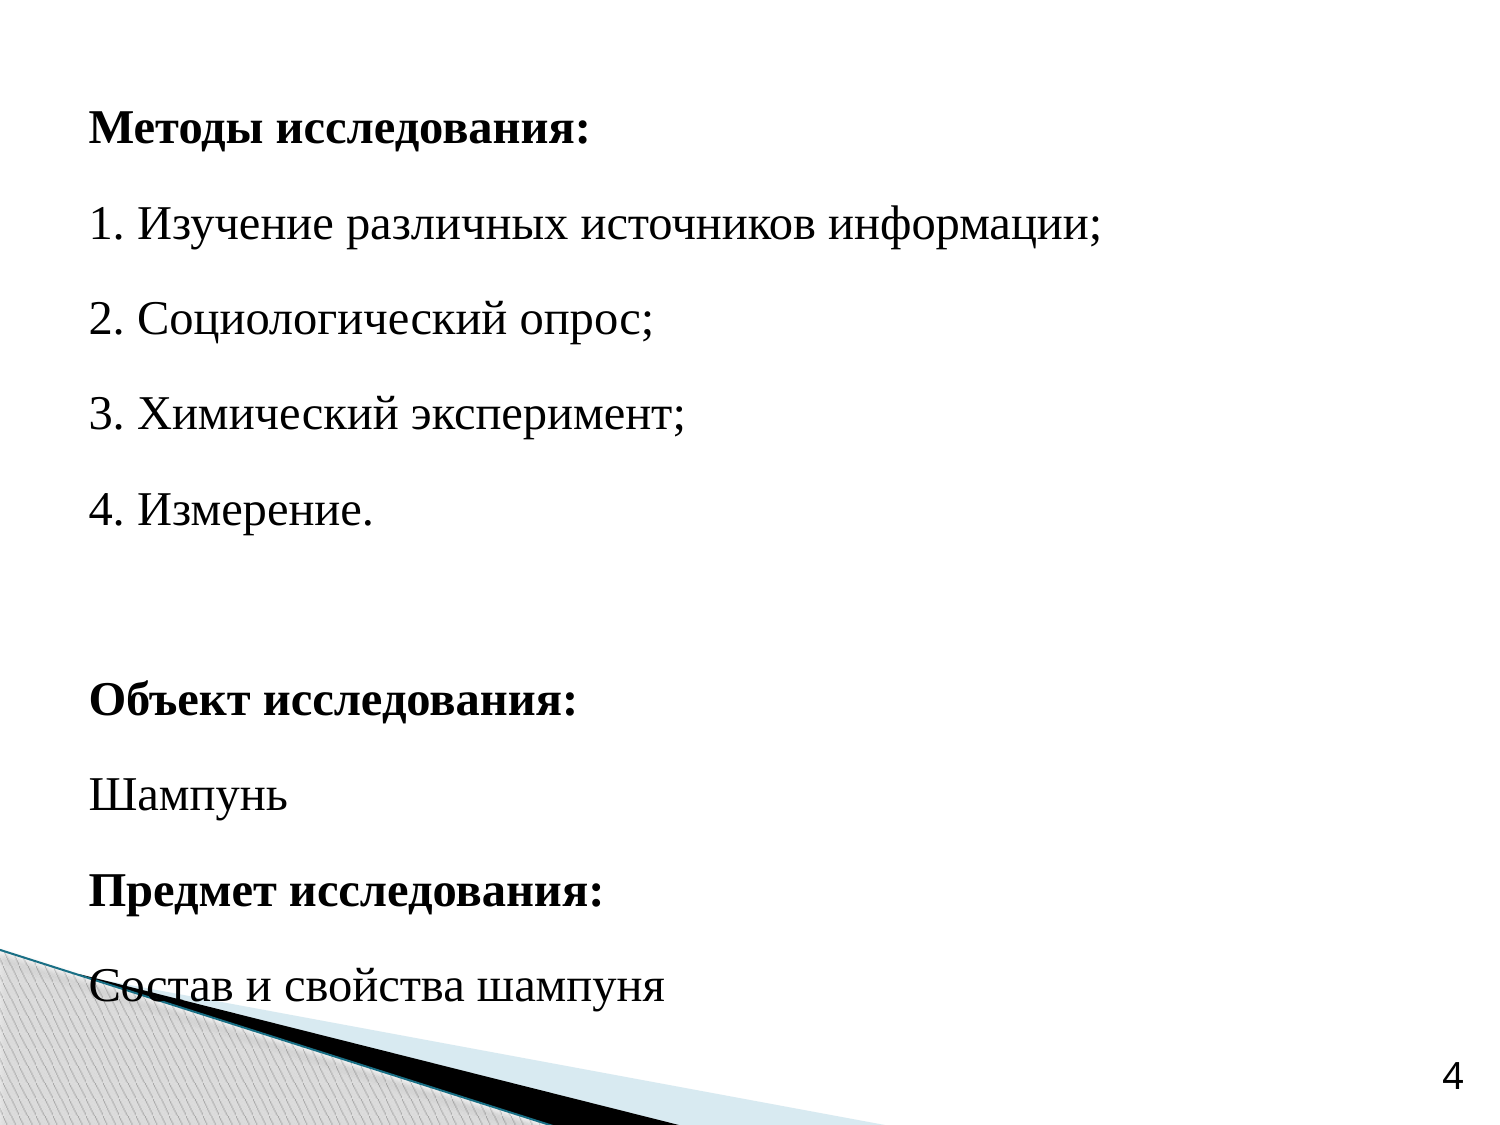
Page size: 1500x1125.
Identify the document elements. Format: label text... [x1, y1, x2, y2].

slide_number 4 [1418, 1051, 1479, 1112]
subtitle Методы исследования: 1. Изучение различных источников информации; 2. Социологический опрос; 3. Химический эксперимент; 4. Измерение. Объект исследования: Шампунь Предмет исследования: Состав и свойства шампуня [88, 66, 1439, 1012]
